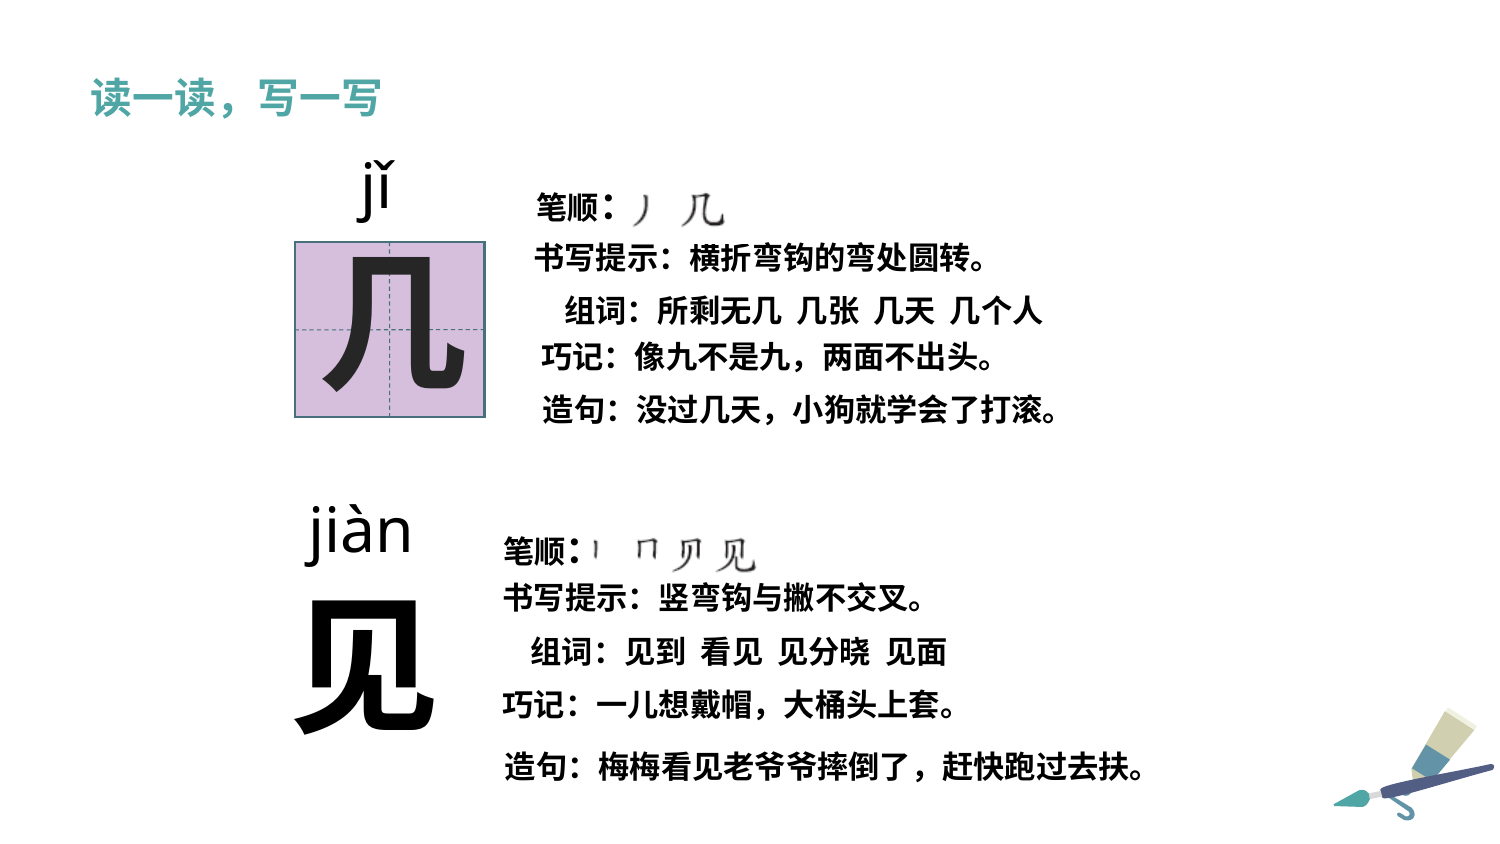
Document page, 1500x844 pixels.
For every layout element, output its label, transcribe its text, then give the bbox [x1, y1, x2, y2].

text_box 组词：所剩无几 几张 几天 几个人 [549, 283, 1059, 329]
text_box 书写提示：竖弯钩与撇不交叉。 [487, 571, 1209, 624]
text_box 笔顺： [488, 518, 619, 571]
text_box 造句：梅梅看见老爷爷摔倒了，赶快跑过去扶。 [490, 739, 1177, 792]
text_box 巧记：一儿想戴帽，大桶头上套。 [487, 677, 1160, 730]
text_box 笔顺： [521, 175, 652, 230]
picture [589, 534, 781, 581]
text_box 几 [303, 221, 455, 416]
text_box 书写提示：横折弯钩的弯处圆转。 [518, 230, 1240, 283]
text_box jǐ [345, 138, 408, 229]
text_box [391, 241, 486, 418]
text_box 组词：见到 看见 见分晓 见面 [515, 624, 963, 677]
text_box 读一读，写一写 [76, 64, 426, 129]
picture [630, 186, 748, 244]
text_box jiàn [293, 482, 430, 573]
text_box 造句：没过几天，小狗就学会了打滚。 [528, 382, 1090, 435]
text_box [1358, 708, 1481, 844]
text_box 见 [274, 564, 426, 759]
text_box 巧记：像九不是九，两面不出头。 [526, 329, 1199, 382]
text_box [294, 241, 389, 418]
